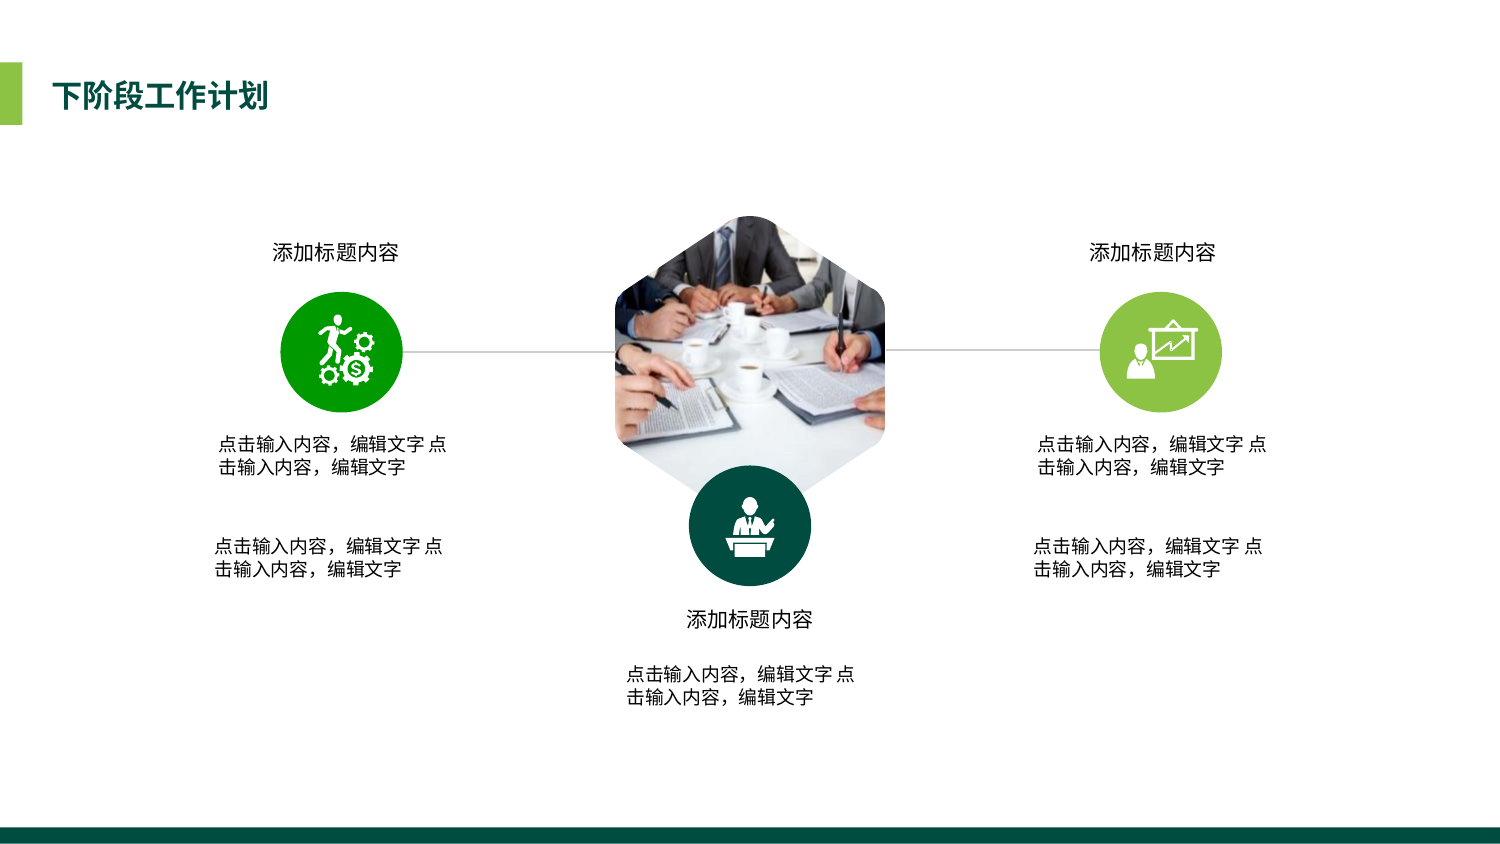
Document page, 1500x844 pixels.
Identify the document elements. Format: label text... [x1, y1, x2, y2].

text_box [733, 516, 775, 535]
text_box [339, 352, 374, 386]
text_box [1148, 319, 1199, 360]
text_box [725, 537, 775, 557]
text_box [687, 464, 813, 588]
text_box [741, 497, 759, 516]
text_box 添加标题内容 [1046, 232, 1260, 273]
text_box [0, 61, 23, 126]
text_box 点击输入内容，编辑文字 点击输入内容，编辑文字 [611, 655, 889, 716]
text_box [279, 290, 404, 414]
text_box 添加标题内容 [643, 598, 857, 640]
text_box 点击输入内容，编辑文字 点击输入内容，编辑文字 [1023, 425, 1301, 486]
text_box 下阶段工作计划 [36, 69, 367, 122]
text_box [318, 314, 353, 366]
text_box [0, 826, 1500, 844]
text_box 点击输入内容，编辑文字 点击输入内容，编辑文字 [203, 425, 481, 486]
text_box [1126, 343, 1156, 379]
text_box [319, 365, 340, 386]
text_box [1098, 290, 1224, 414]
text_box [353, 331, 375, 353]
text_box 点击输入内容，编辑文字 点击输入内容，编辑文字 [199, 527, 477, 588]
text_box 点击输入内容，编辑文字 点击输入内容，编辑文字 [1018, 527, 1297, 588]
text_box 添加标题内容 [229, 232, 443, 273]
text_box [614, 215, 887, 494]
